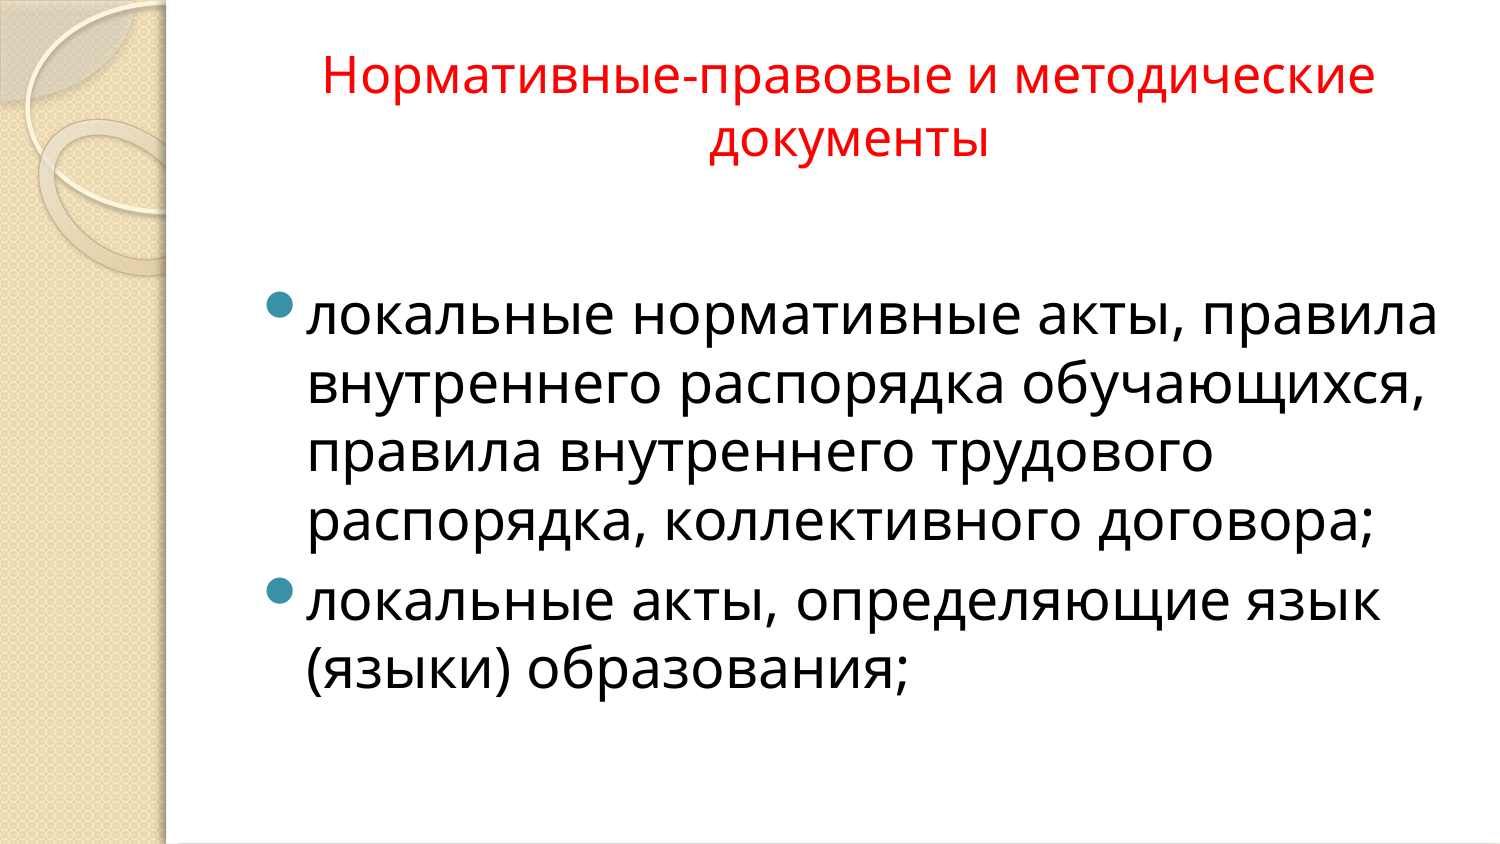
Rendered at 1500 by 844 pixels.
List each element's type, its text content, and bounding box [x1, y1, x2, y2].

title Нормативные-правовые и методические документы [235, 33, 1466, 175]
list локальные нормативные акты, правила внутреннего распорядка обучающихся, правила внутреннего трудового распорядка, коллективного договора; локальные акты, определяющие язык (языки) образования; [235, 269, 1466, 769]
